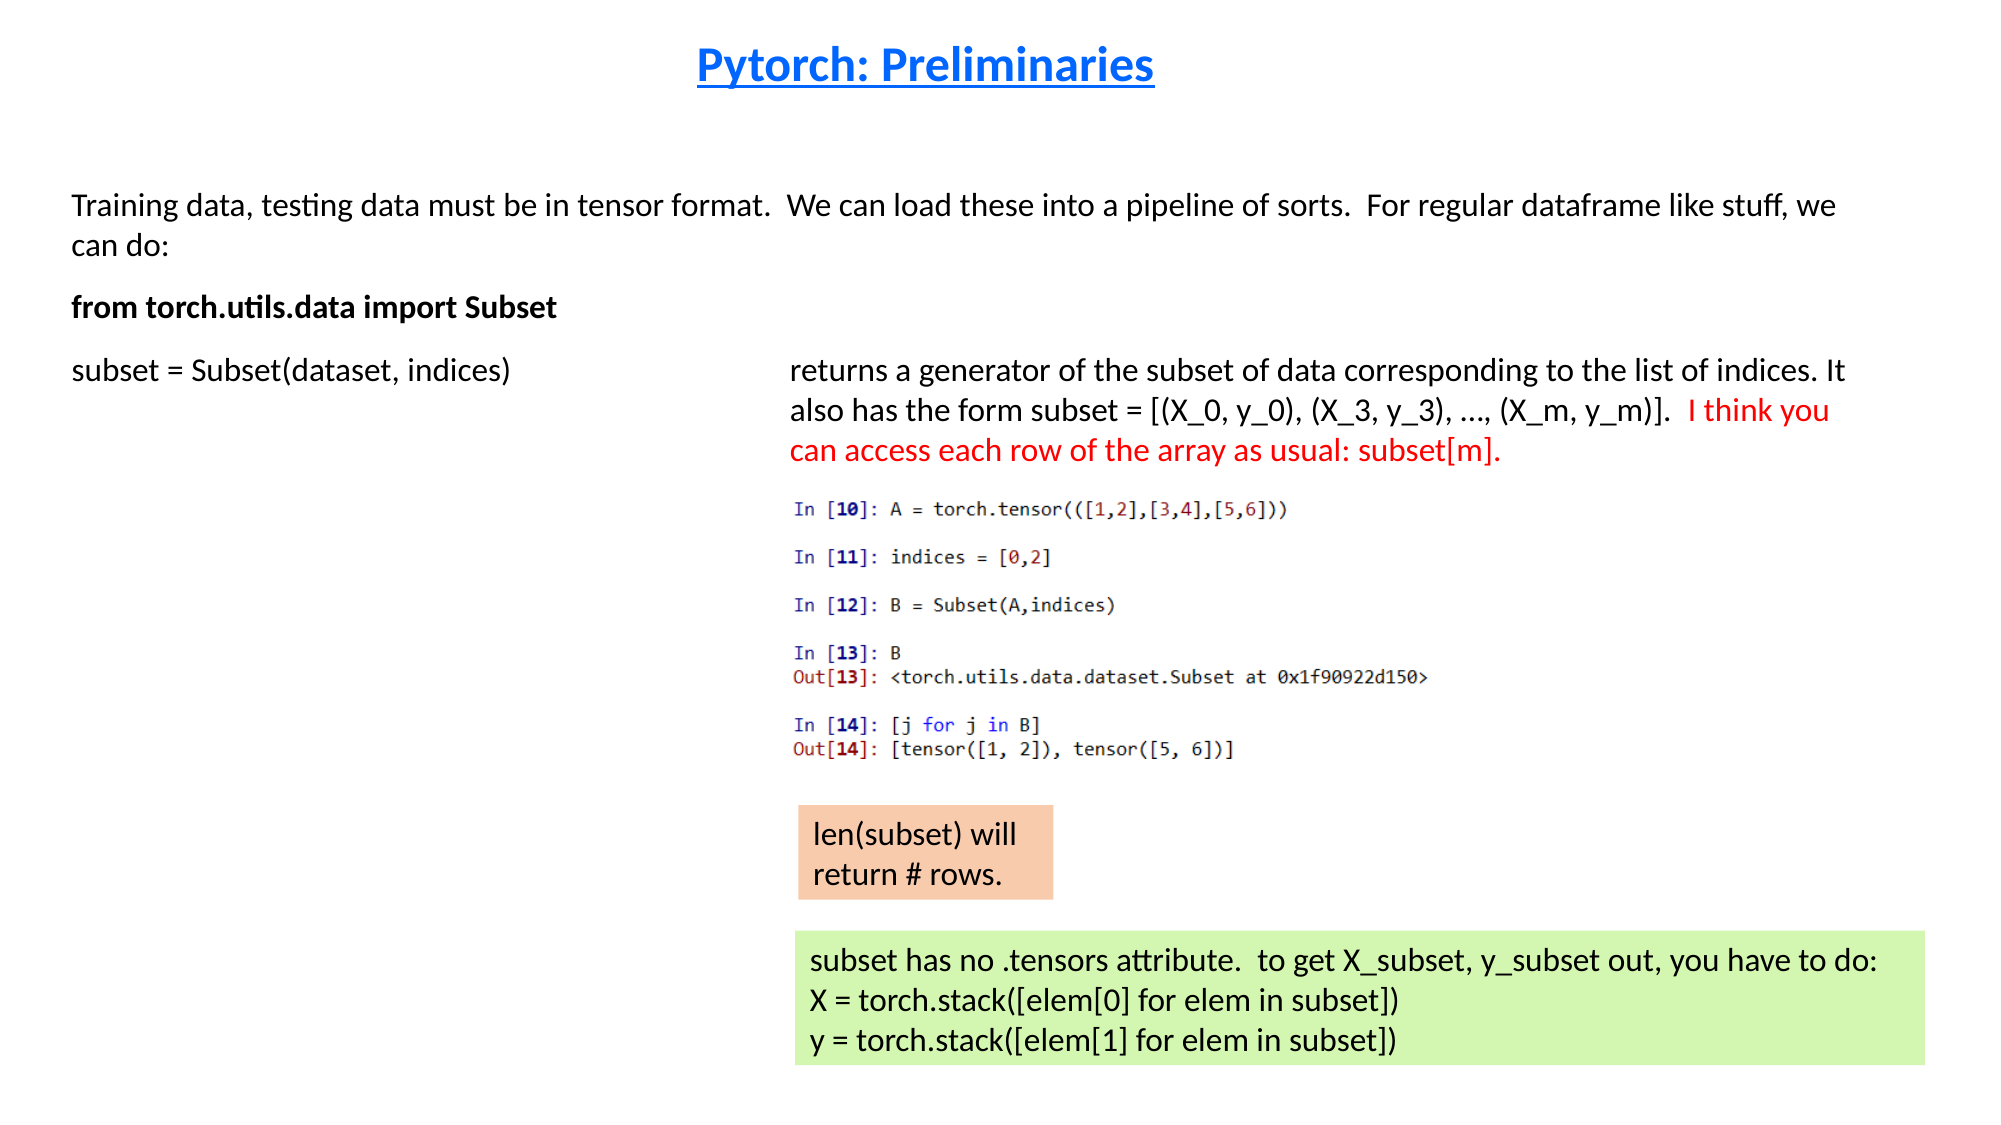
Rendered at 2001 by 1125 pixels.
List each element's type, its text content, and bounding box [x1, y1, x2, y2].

text_box returns a generator of the subset of data corresponding to the list of indices. It also has the form subset = [(X_0, y_0), (X_3, y_3), …, (X_m, y_m)]. I think you can access each row of the array as usual: subset[m]. [775, 340, 1888, 476]
text_box from torch.utils.data import Subset [56, 277, 739, 333]
text_box Pytorch: Preliminaries [682, 24, 1170, 100]
text_box Training data, testing data must be in tensor format. We can load these into a pipeline of sorts. For regular dataframe like stuff, we can do: [56, 176, 1862, 271]
text_box subset = Subset(dataset, indices) [56, 340, 620, 396]
text_box len(subset) will return # rows. [798, 805, 1054, 900]
picture [790, 488, 1438, 759]
text_box subset has no .tensors attribute. to get X_subset, y_subset out, you have to do: X = torch.stack([elem[0] for elem in subset]) y = torch.stack([elem[1] for elem in subset]) [795, 930, 1925, 1066]
